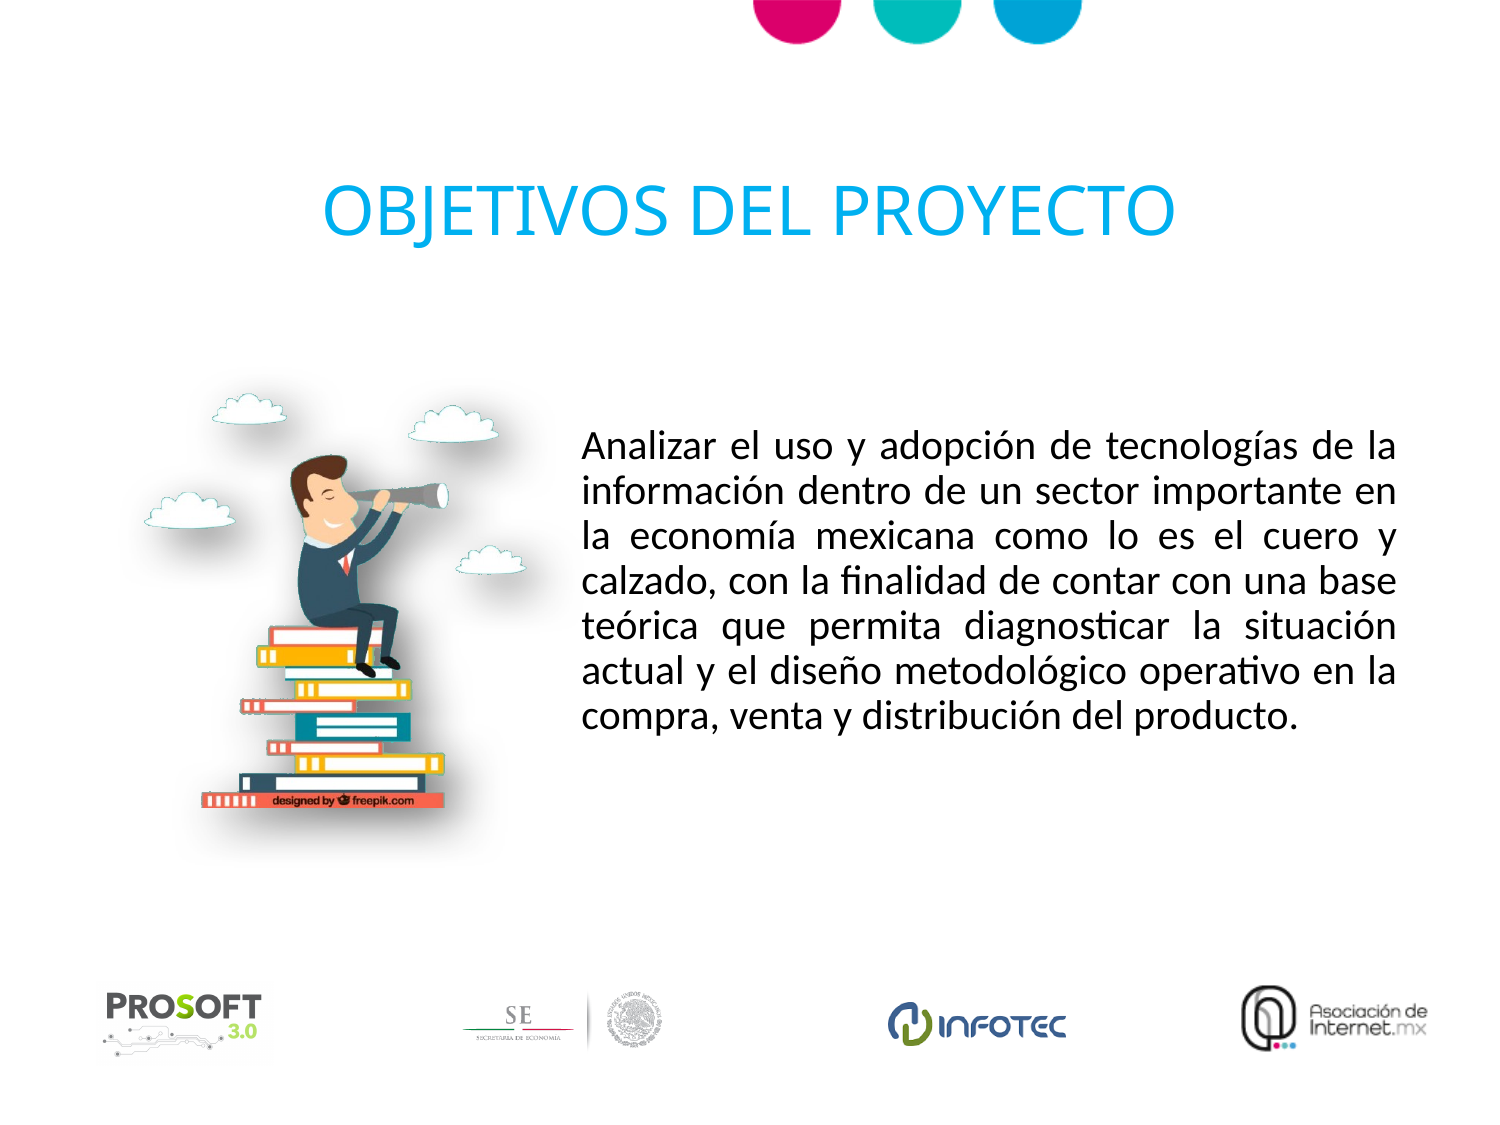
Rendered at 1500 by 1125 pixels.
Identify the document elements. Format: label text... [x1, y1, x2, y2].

title OBJETIVOS DEL PROYECTO [103, 141, 1397, 286]
list Analizar el uso y adopción de tecnologías de la información dentro de un sector importante en la economía mexicana como lo es el cuero y calzado, con la finalidad de contar con una base teórica que permita diagnosticar la situación actual y el diseño metodológico operativo en la compra, venta y distribución del producto. [566, 415, 1413, 982]
picture [0, 0, 1500, 1125]
